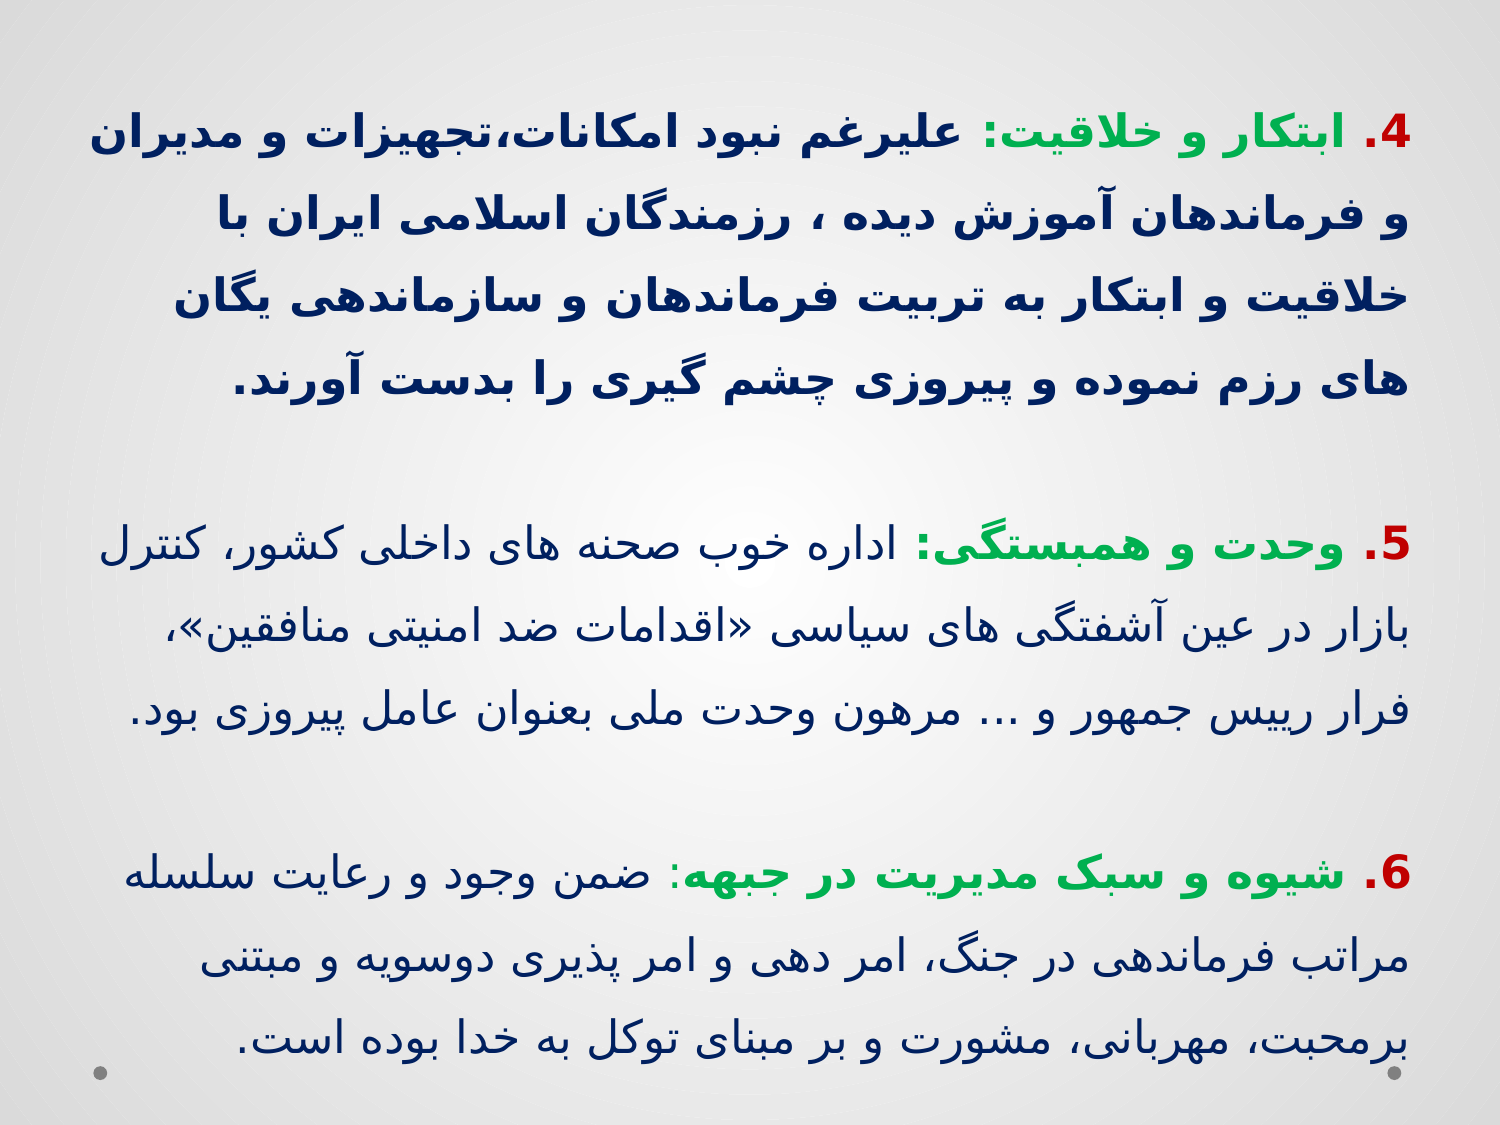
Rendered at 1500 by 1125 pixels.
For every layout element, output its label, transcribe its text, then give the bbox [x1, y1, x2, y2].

text_box 4. ابتکار و خلاقیت: علیرغم نبود امکانات،تجهیزات و مدیران و فرماندهان آموزش دیده ، رزمندگان اسلامی ایران با خلاقیت و ابتکار به تربیت فرماندهان و سازماندهی یگان های رزم نموده و پیروزی چشم گیری را بدست آورند. 5. وحدت و همبستگی: اداره خوب صحنه های داخلی کشور، کنترل بازار در عین آشفتگی های سیاسی «اقدامات ضد امنیتی منافقین»، فرار رییس جمهور و ... مرهون وحدت ملی بعنوان عامل پیروزی بود. 6. شیوه و سبک مدیریت در جبهه: ضمن وجود و رعایت سلسله مراتب فرماندهی در جنگ، امر دهی و امر پذیری دوسویه و مبتنی برمحبت، مهربانی، مشورت و بر مبنای توکل به خدا بوده است. [56, 66, 1427, 1071]
